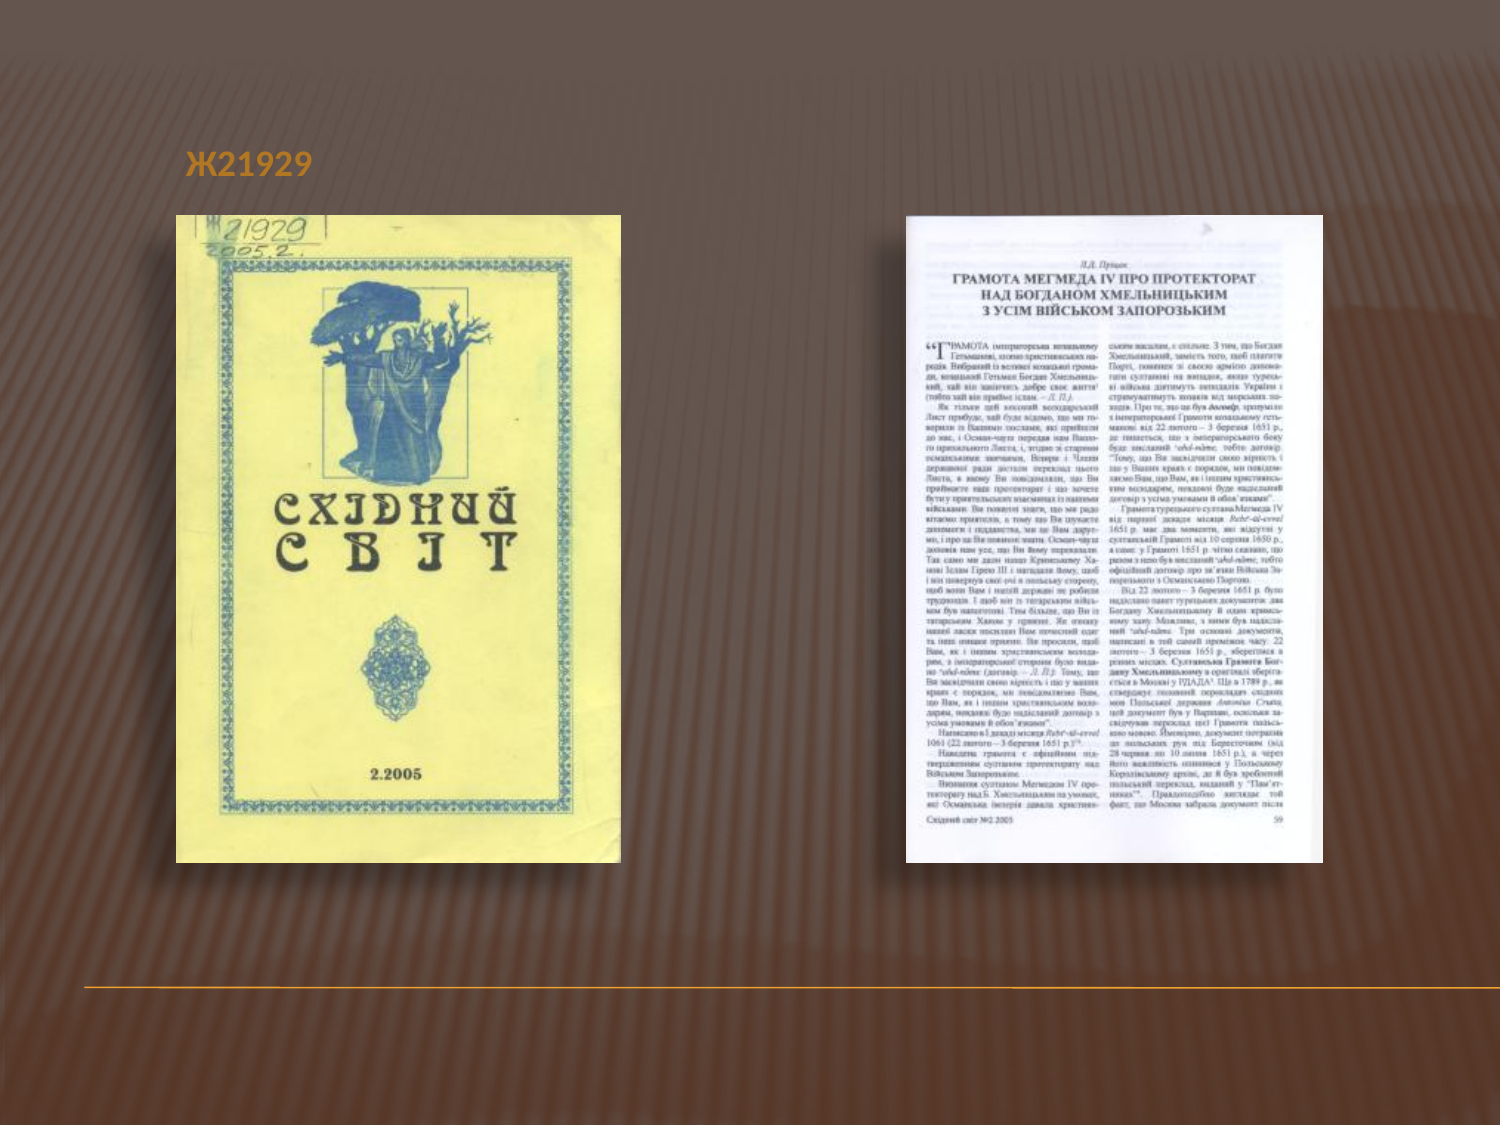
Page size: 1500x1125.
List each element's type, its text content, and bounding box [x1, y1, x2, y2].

list Ж21929 [171, 109, 750, 215]
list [175, 215, 621, 863]
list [906, 215, 1323, 863]
